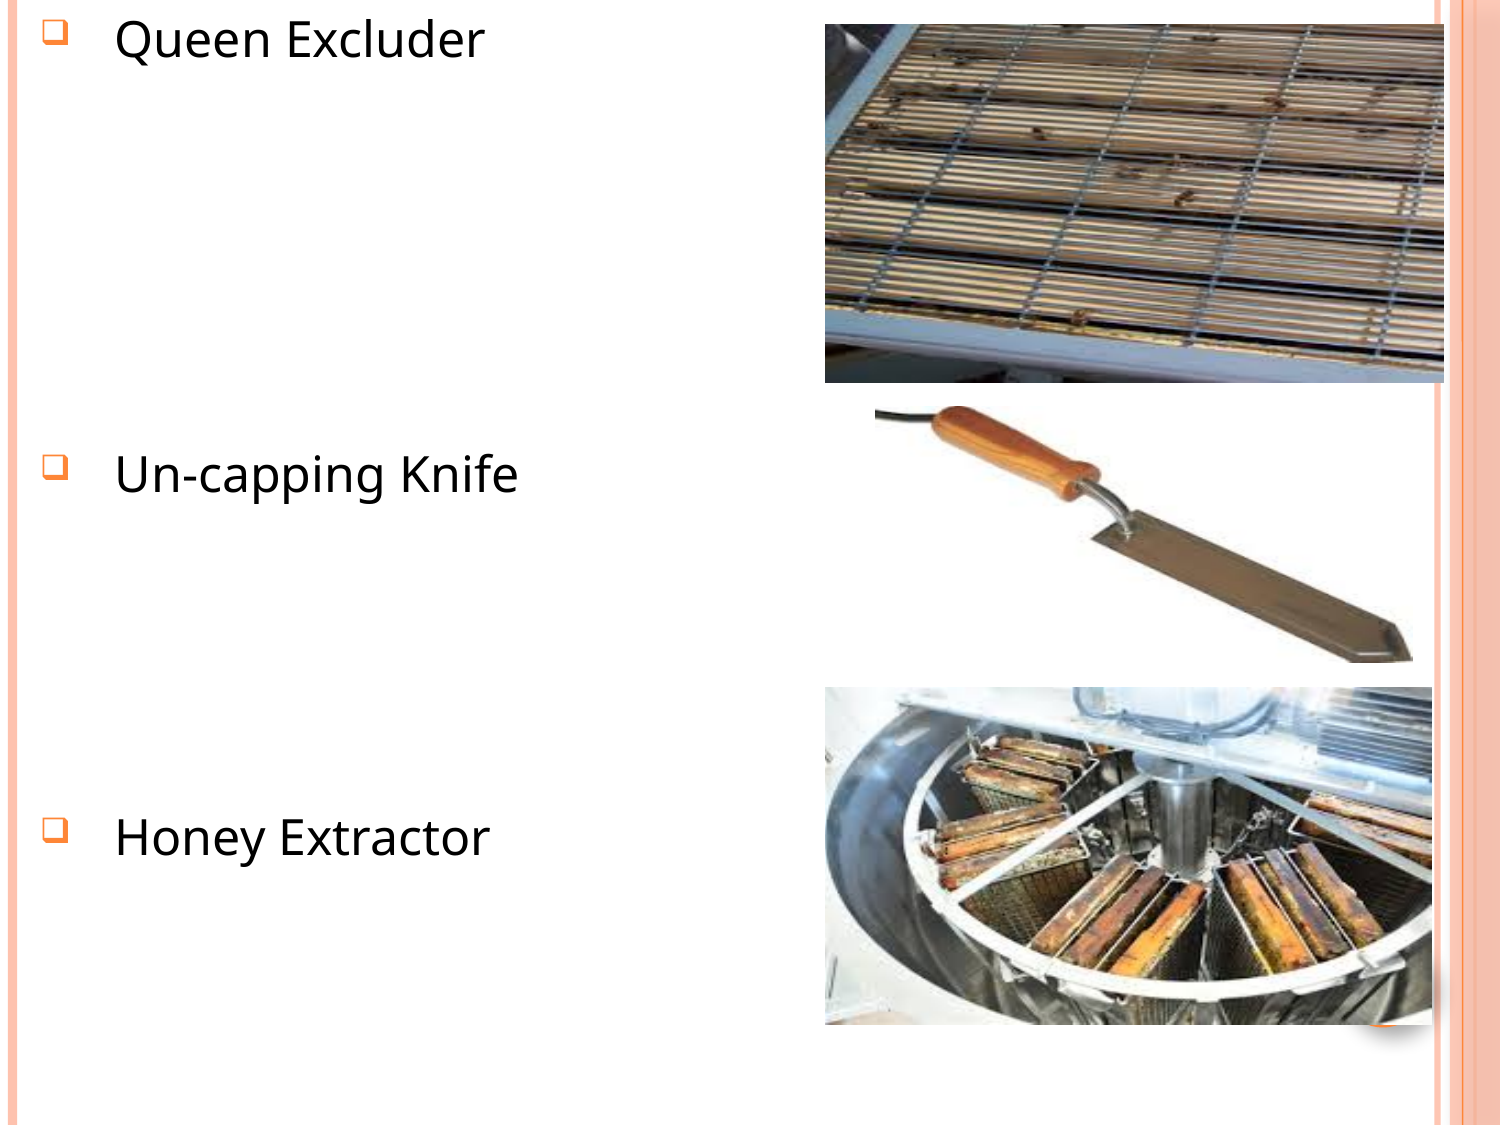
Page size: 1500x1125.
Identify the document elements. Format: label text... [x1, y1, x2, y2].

picture [874, 405, 1413, 663]
picture [824, 24, 1444, 384]
picture [824, 687, 1432, 1026]
list Queen Excluder Un-capping Knife Honey Extractor [24, 0, 750, 1125]
